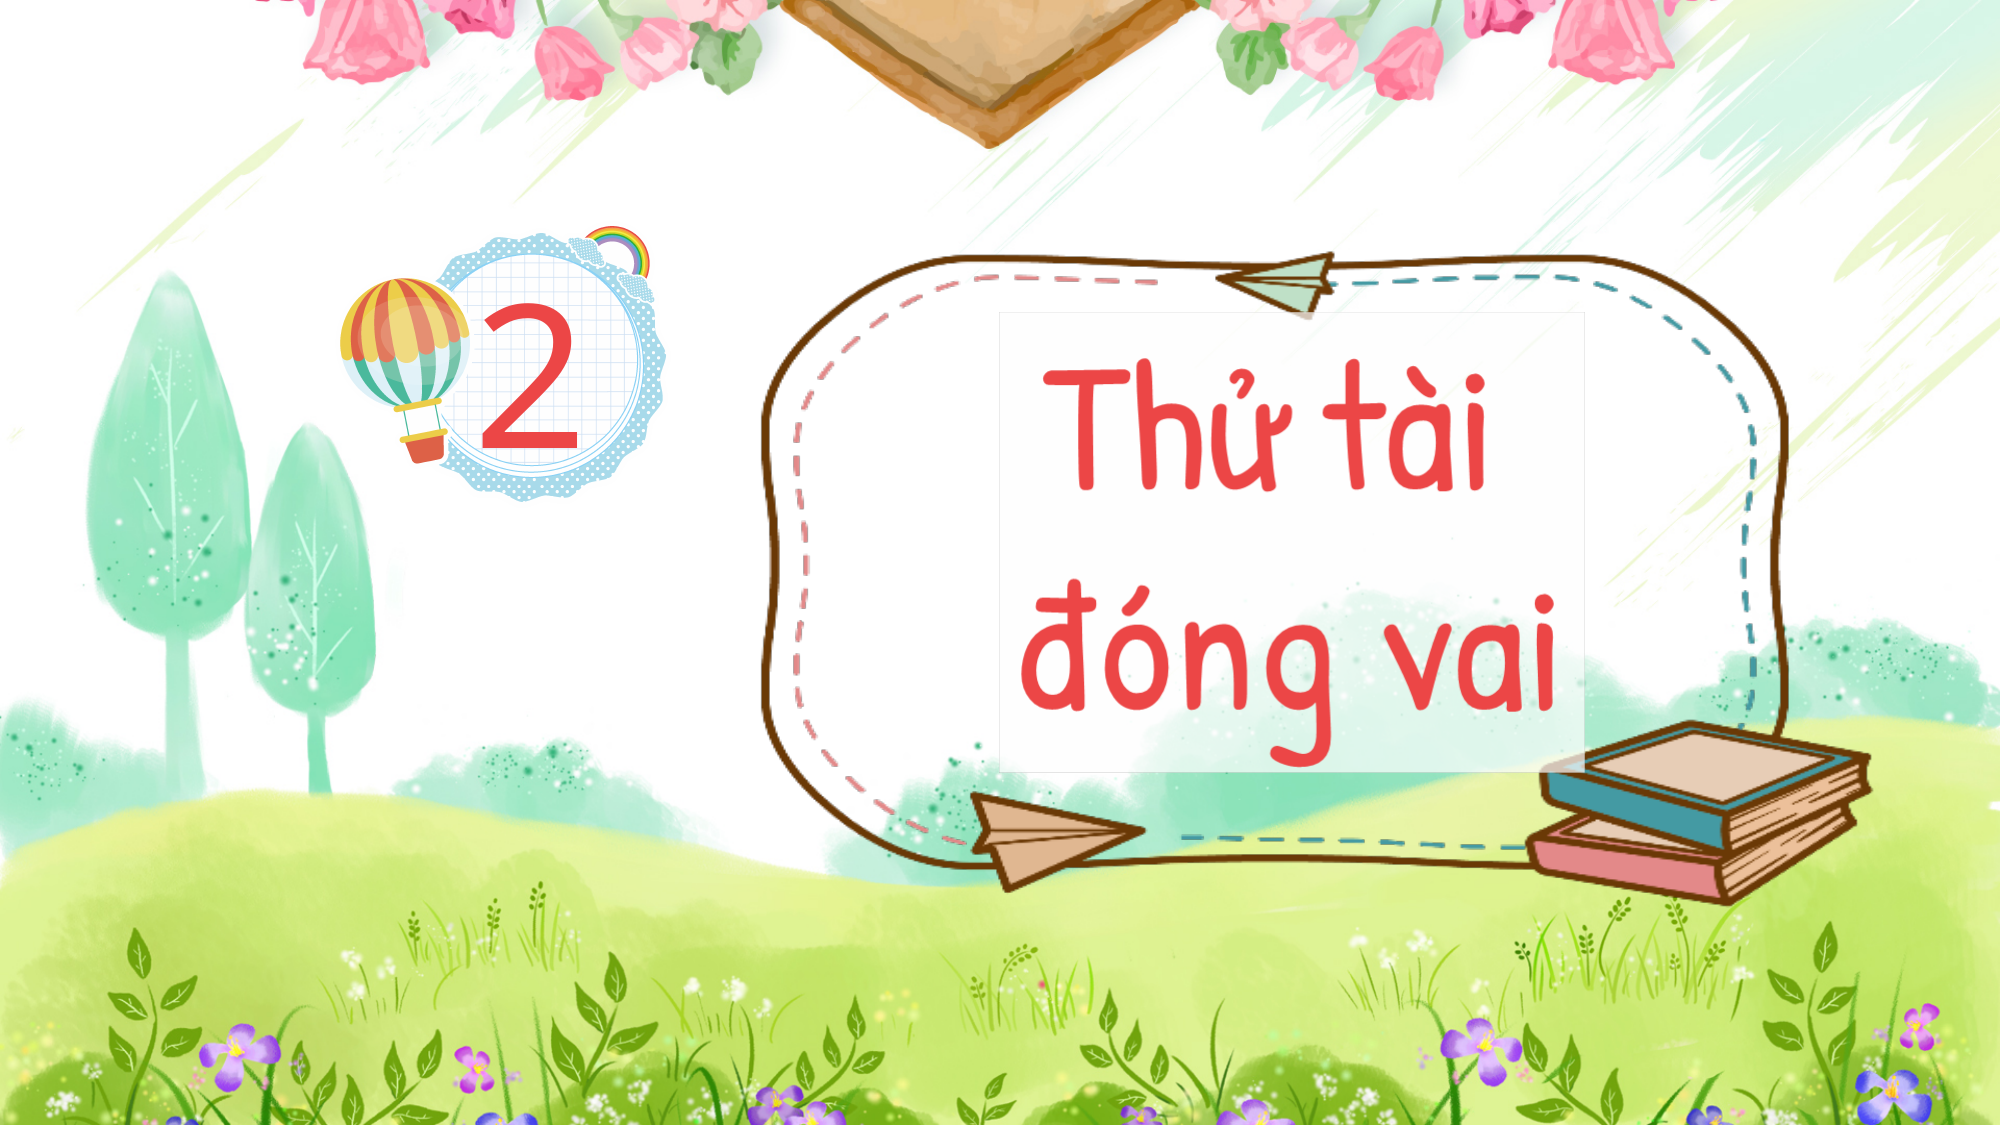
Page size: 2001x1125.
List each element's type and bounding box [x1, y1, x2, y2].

picture [0, 0, 2000, 1125]
text_box [289, 128, 774, 612]
